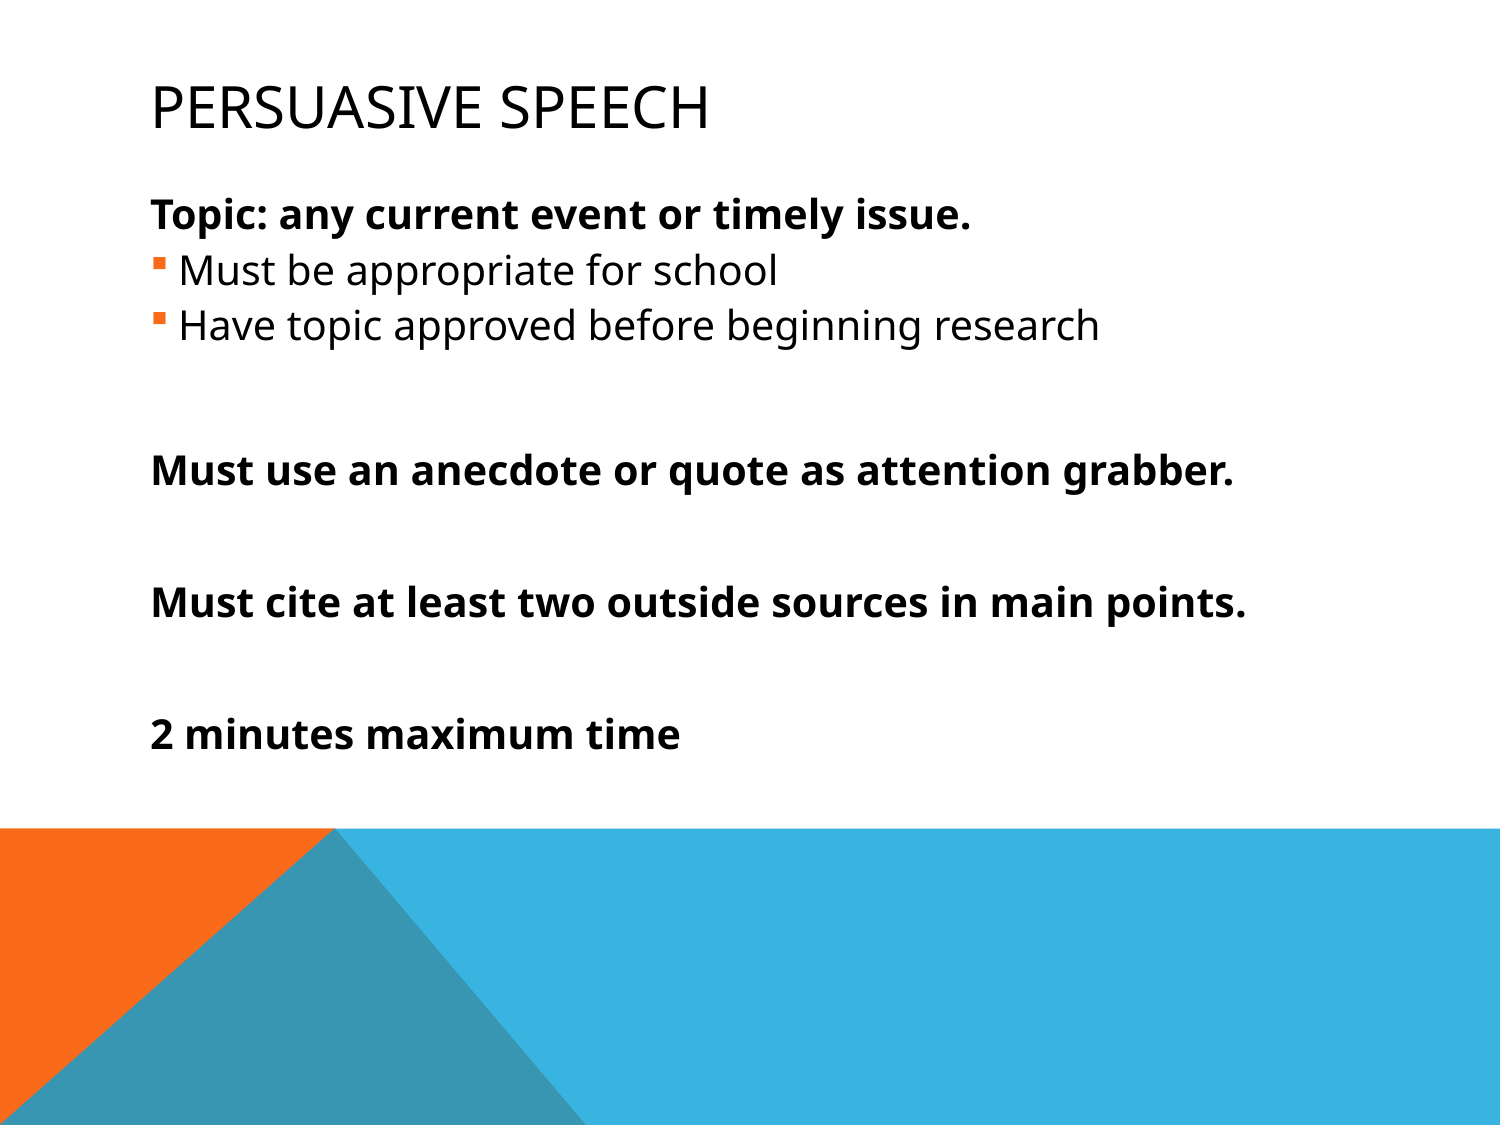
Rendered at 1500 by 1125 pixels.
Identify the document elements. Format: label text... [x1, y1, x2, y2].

title Persuasive Speech [135, 60, 1369, 150]
list Topic: any current event or timely issue. Must be appropriate for school Have topic approved before beginning research Must use an anecdote or quote as attention grabber. Must cite at least two outside sources in main points. 2 minutes maximum time [135, 180, 1369, 768]
